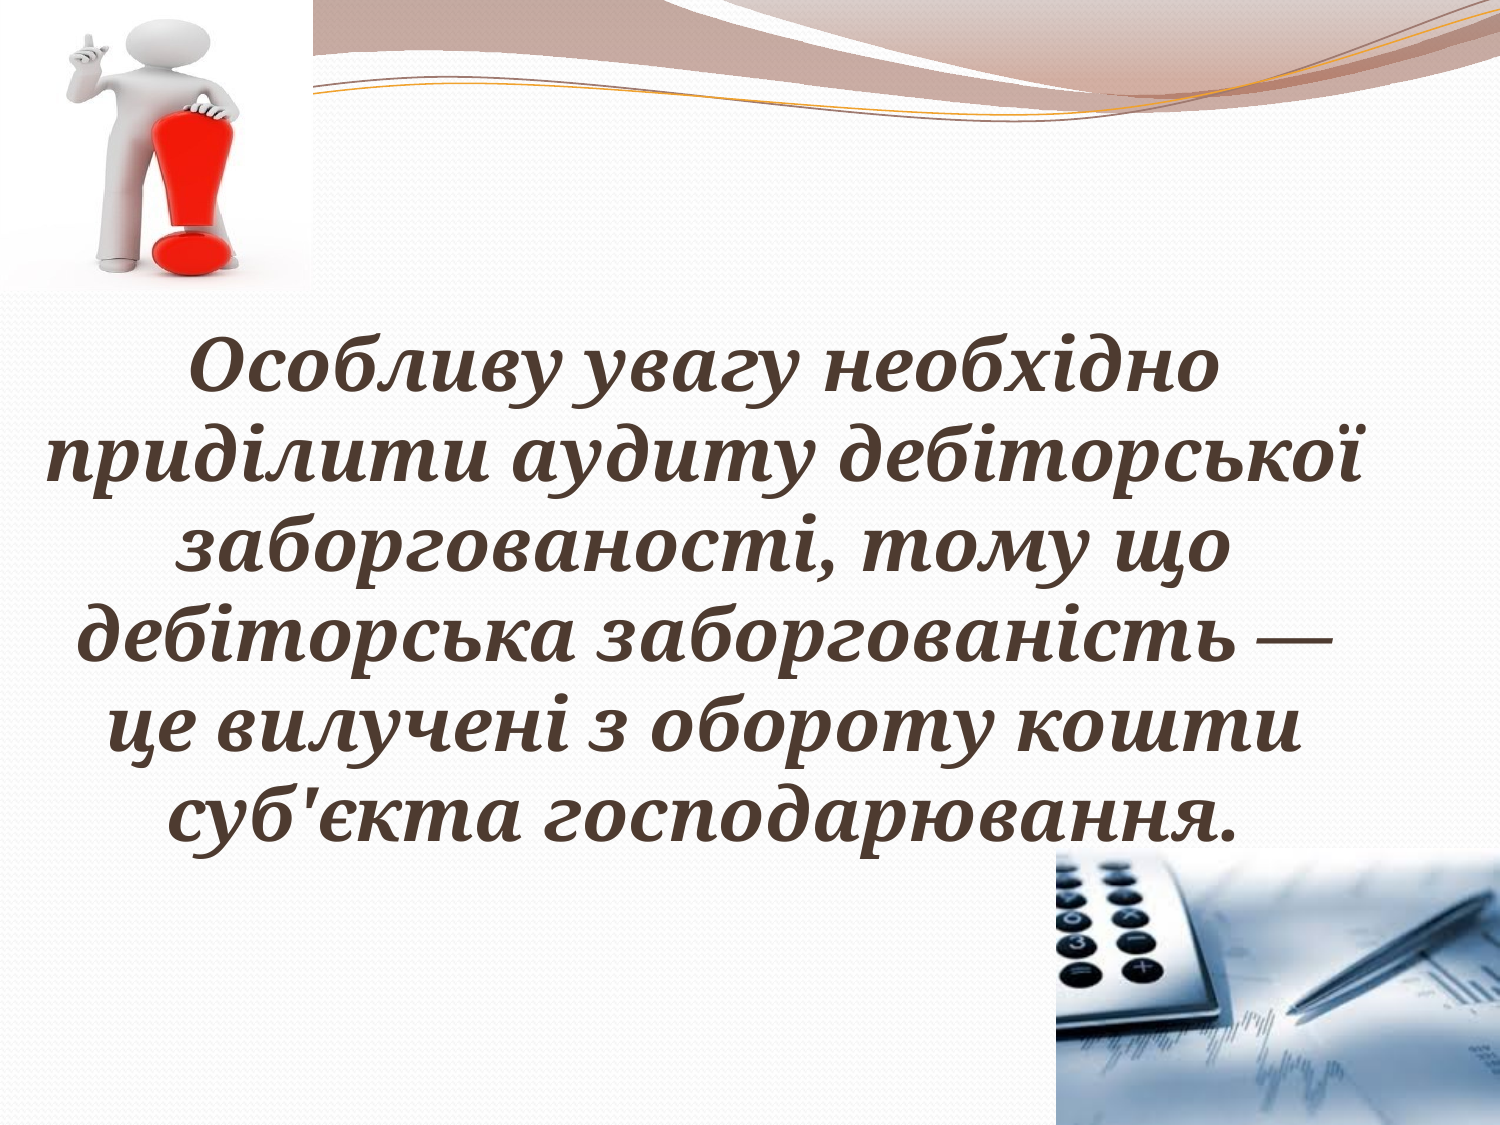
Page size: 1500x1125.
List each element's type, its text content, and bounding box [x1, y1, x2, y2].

title Особливу увагу необхідно приділити аудиту дебіторської заборгованості, тому що дебіторська заборгованість — це вилучені з обороту кошти суб'єкта господарювання. [29, 314, 1380, 857]
picture [0, 0, 314, 291]
picture [1055, 848, 1500, 1125]
